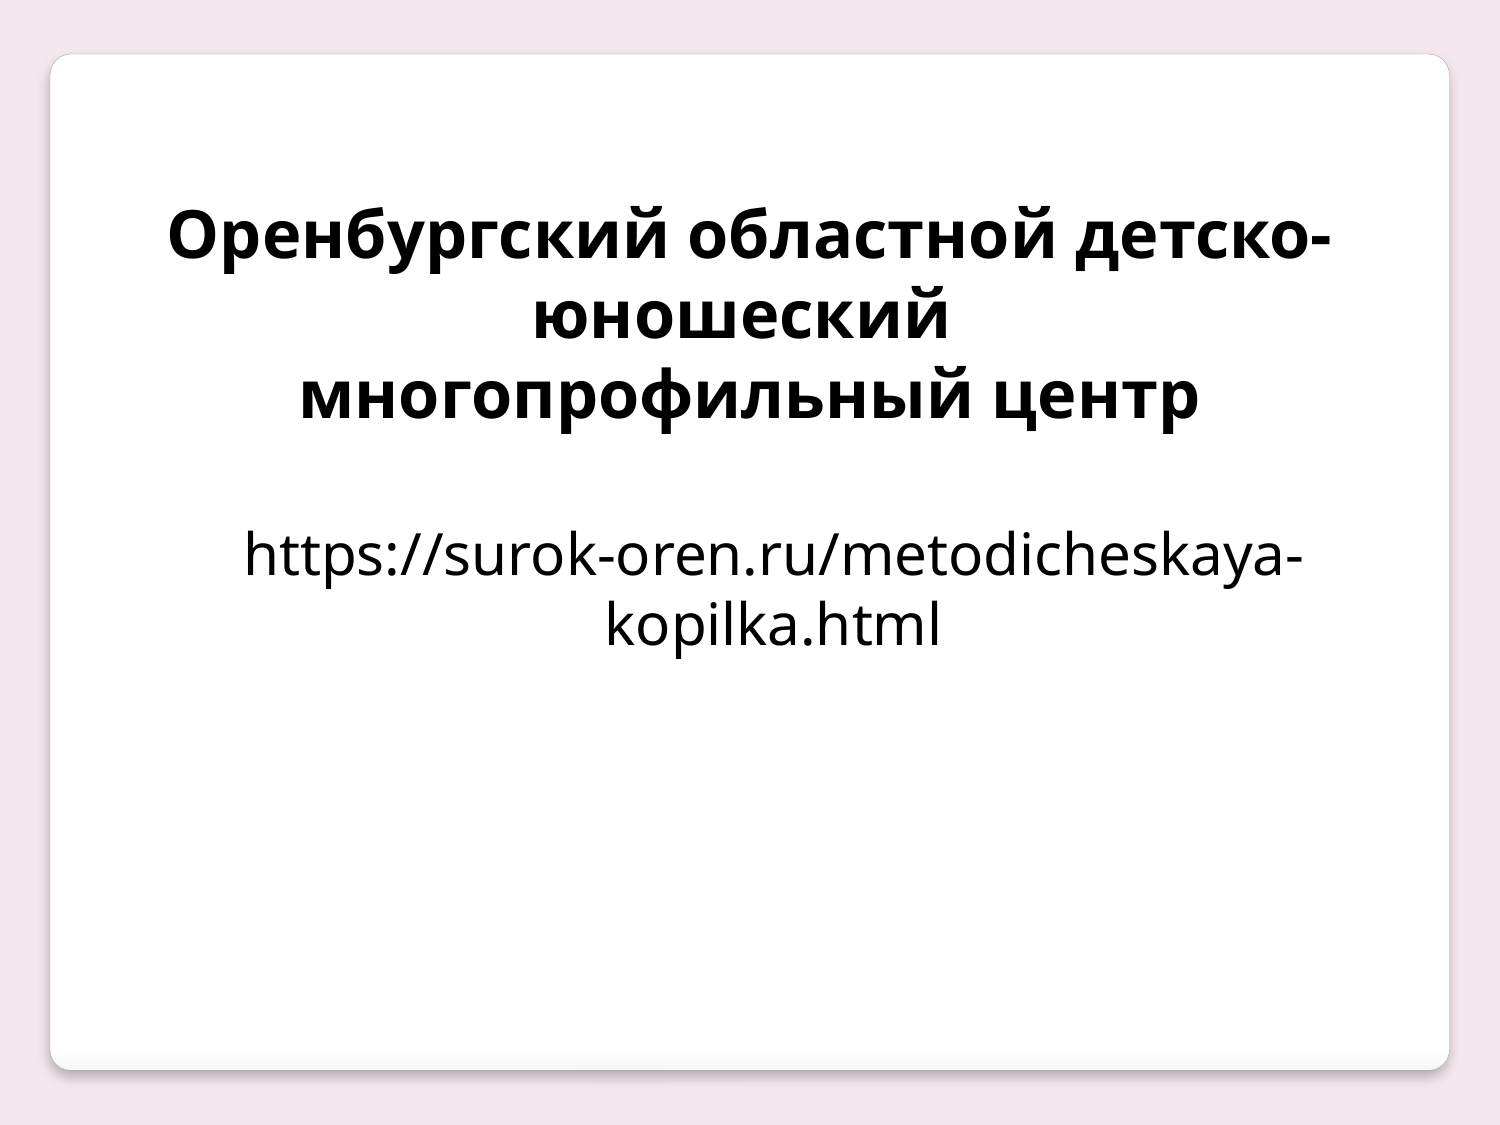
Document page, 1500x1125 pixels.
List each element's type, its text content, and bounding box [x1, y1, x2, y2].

text_box https://surok-oren.ru/metodicheskaya-kopilka.html [182, 509, 1365, 665]
text_box Оренбургский областной детско-юношеский многопрофильный центр [123, 184, 1376, 440]
